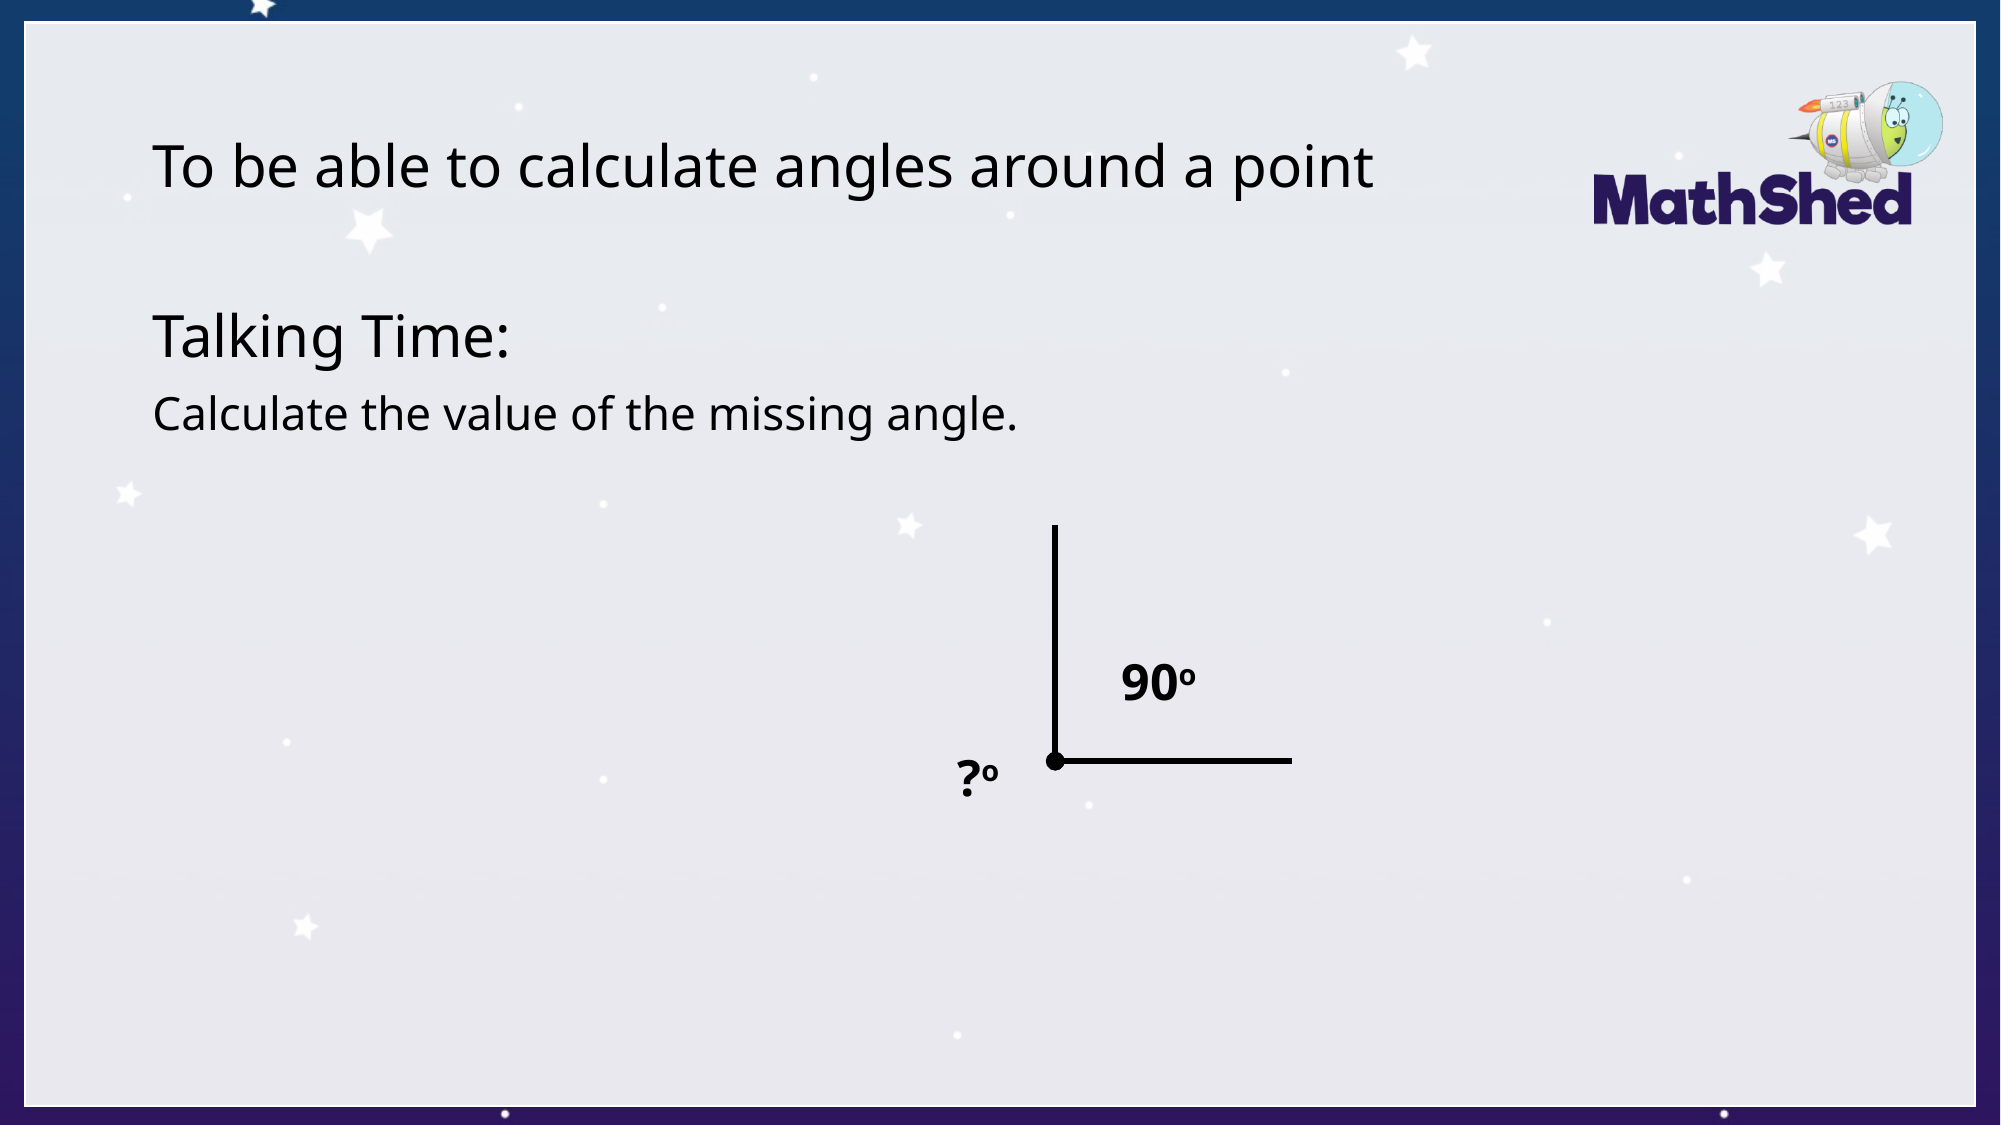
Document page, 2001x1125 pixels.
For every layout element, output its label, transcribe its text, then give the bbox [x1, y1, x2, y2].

picture [0, 0, 2001, 1125]
title To be able to calculate angles around a point [137, 59, 1578, 278]
list Talking Time: Calculate the value of the missing angle. [137, 299, 1863, 1014]
text_box ?o [942, 738, 1015, 814]
text_box 90o [1107, 642, 1212, 718]
